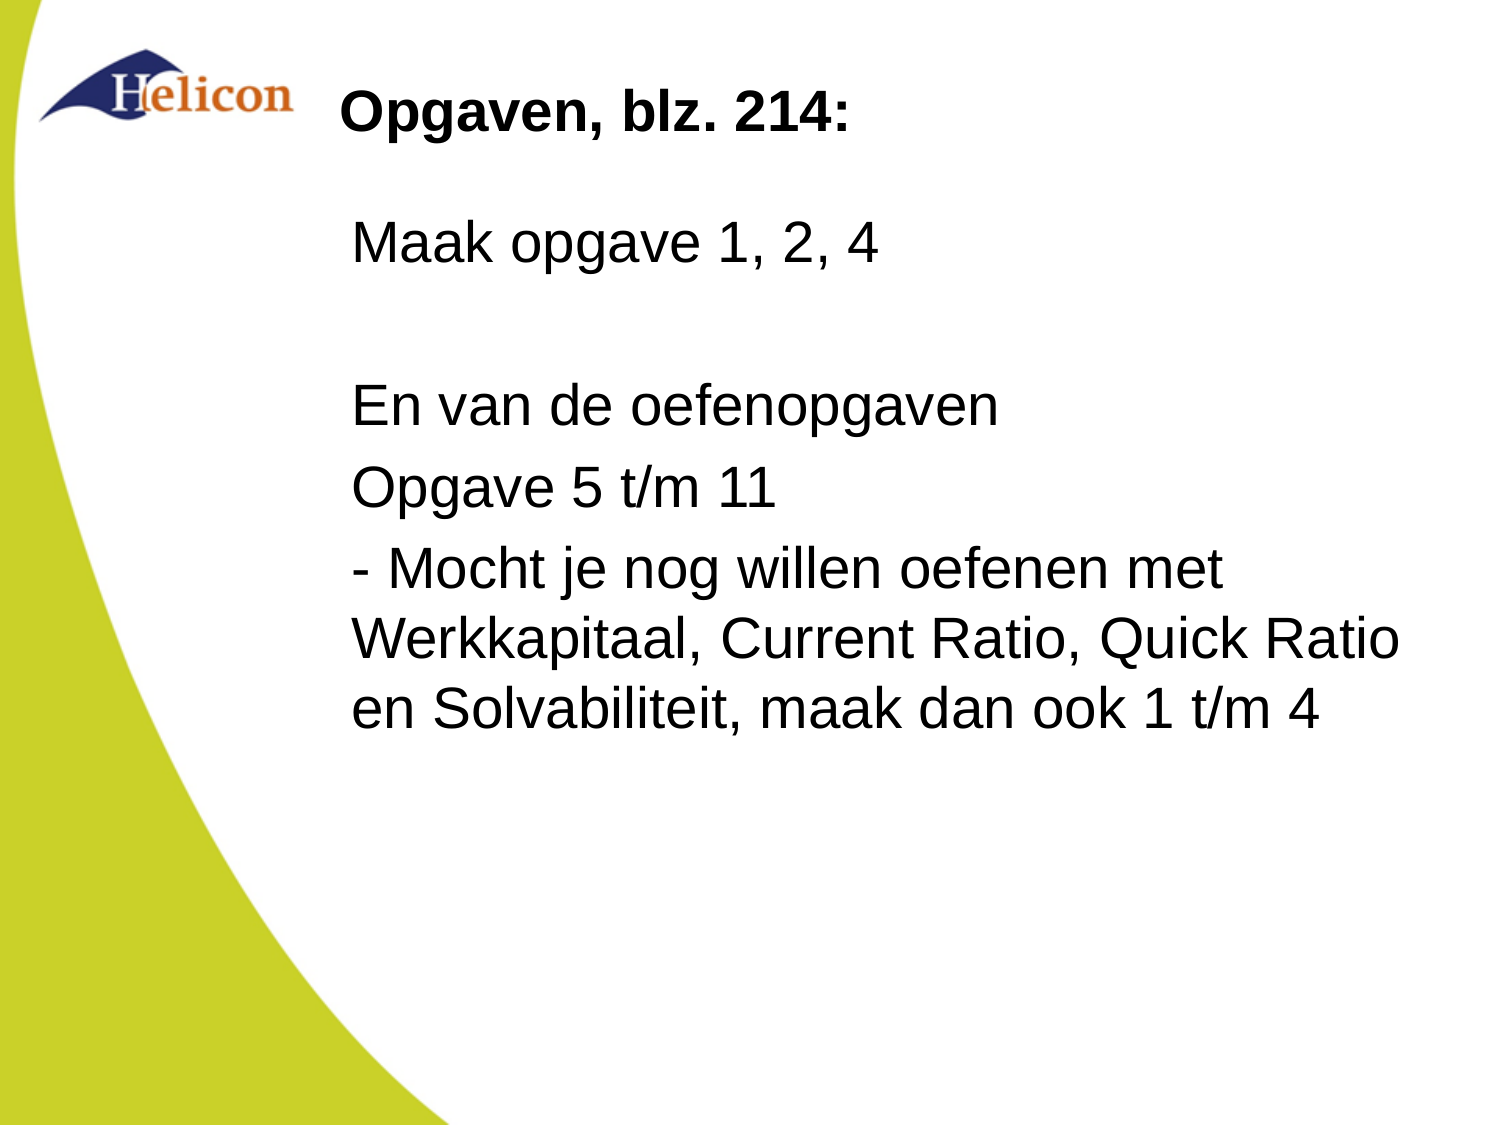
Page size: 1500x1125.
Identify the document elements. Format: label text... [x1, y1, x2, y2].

list Maak opgave 1, 2, 4 En van de oefenopgaven Opgave 5 t/m 11 - Mocht je nog willen oefenen met Werkkapitaal, Current Ratio, Quick Ratio en Solvabiliteit, maak dan ook 1 t/m 4 [336, 196, 1425, 1005]
picture [0, 0, 1500, 1125]
title Opgaven, blz. 214: [324, 54, 1415, 161]
